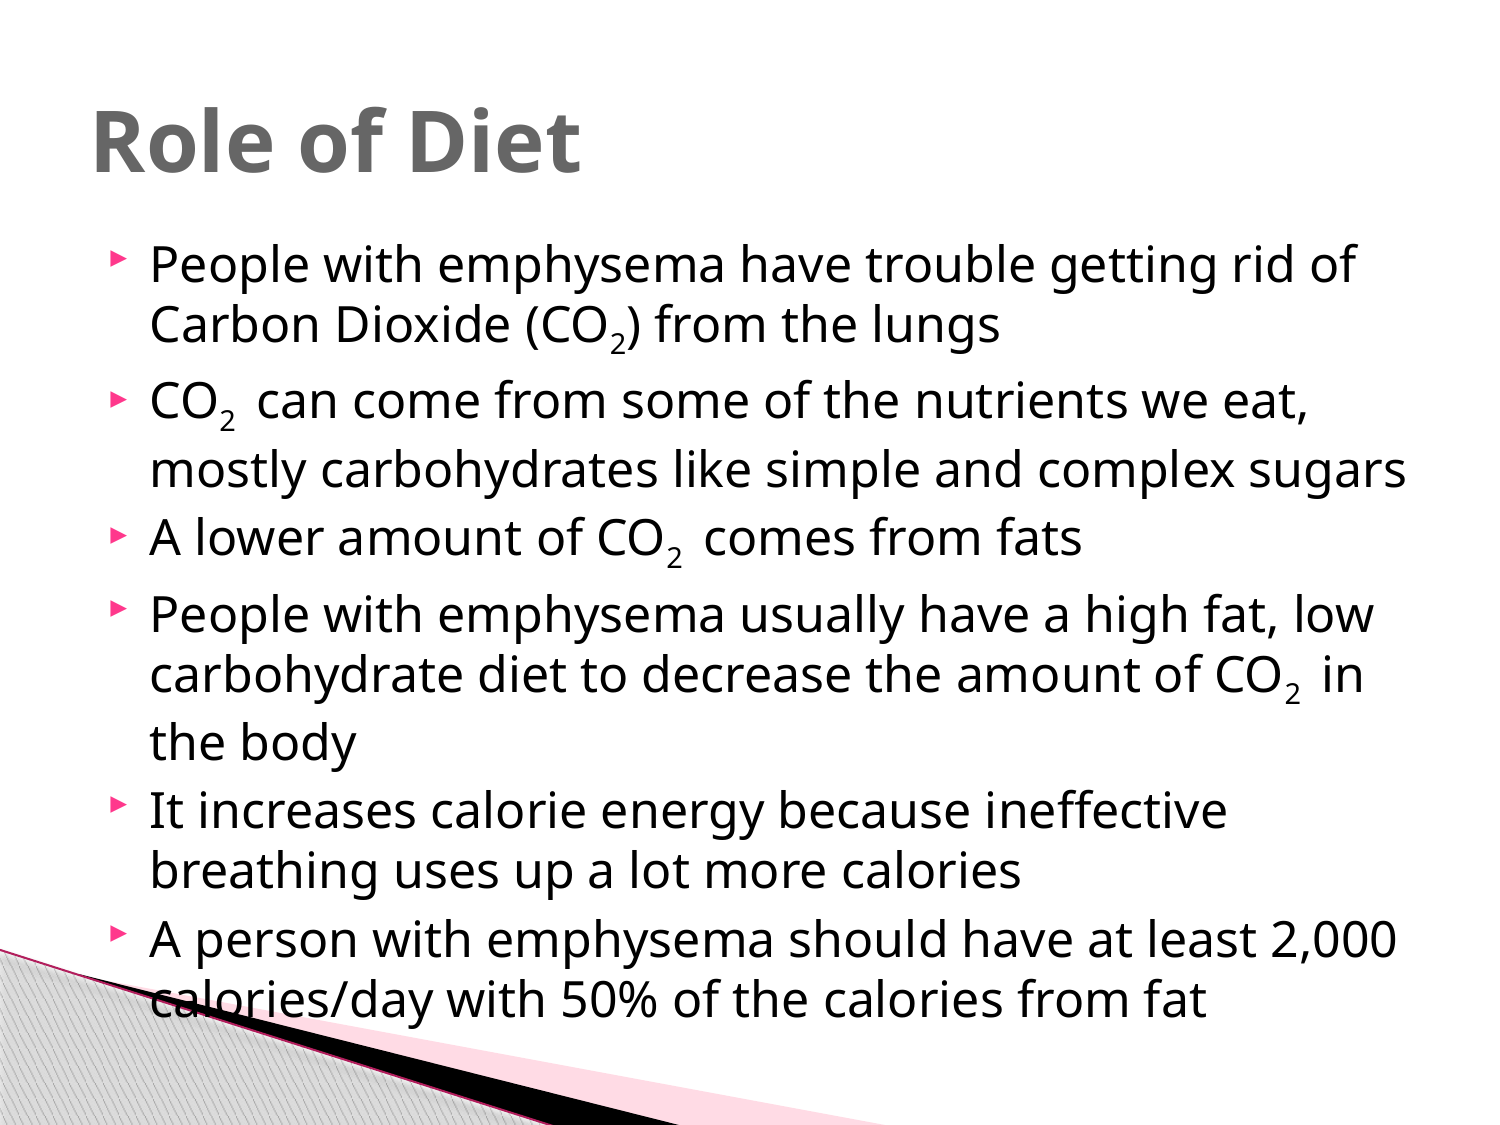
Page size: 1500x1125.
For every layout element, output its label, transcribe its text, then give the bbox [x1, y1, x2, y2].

title Role of Diet [75, 45, 1425, 233]
list People with emphysema have trouble getting rid of Carbon Dioxide (CO2) from the lungs CO2 can come from some of the nutrients we eat, mostly carbohydrates like simple and complex sugars A lower amount of CO2 comes from fats People with emphysema usually have a high fat, low carbohydrate diet to decrease the amount of CO2 in the body It increases calorie energy because ineffective breathing uses up a lot more calories A person with emphysema should have at least 2,000 calories/day with 50% of the calories from fat [75, 233, 1425, 1032]
